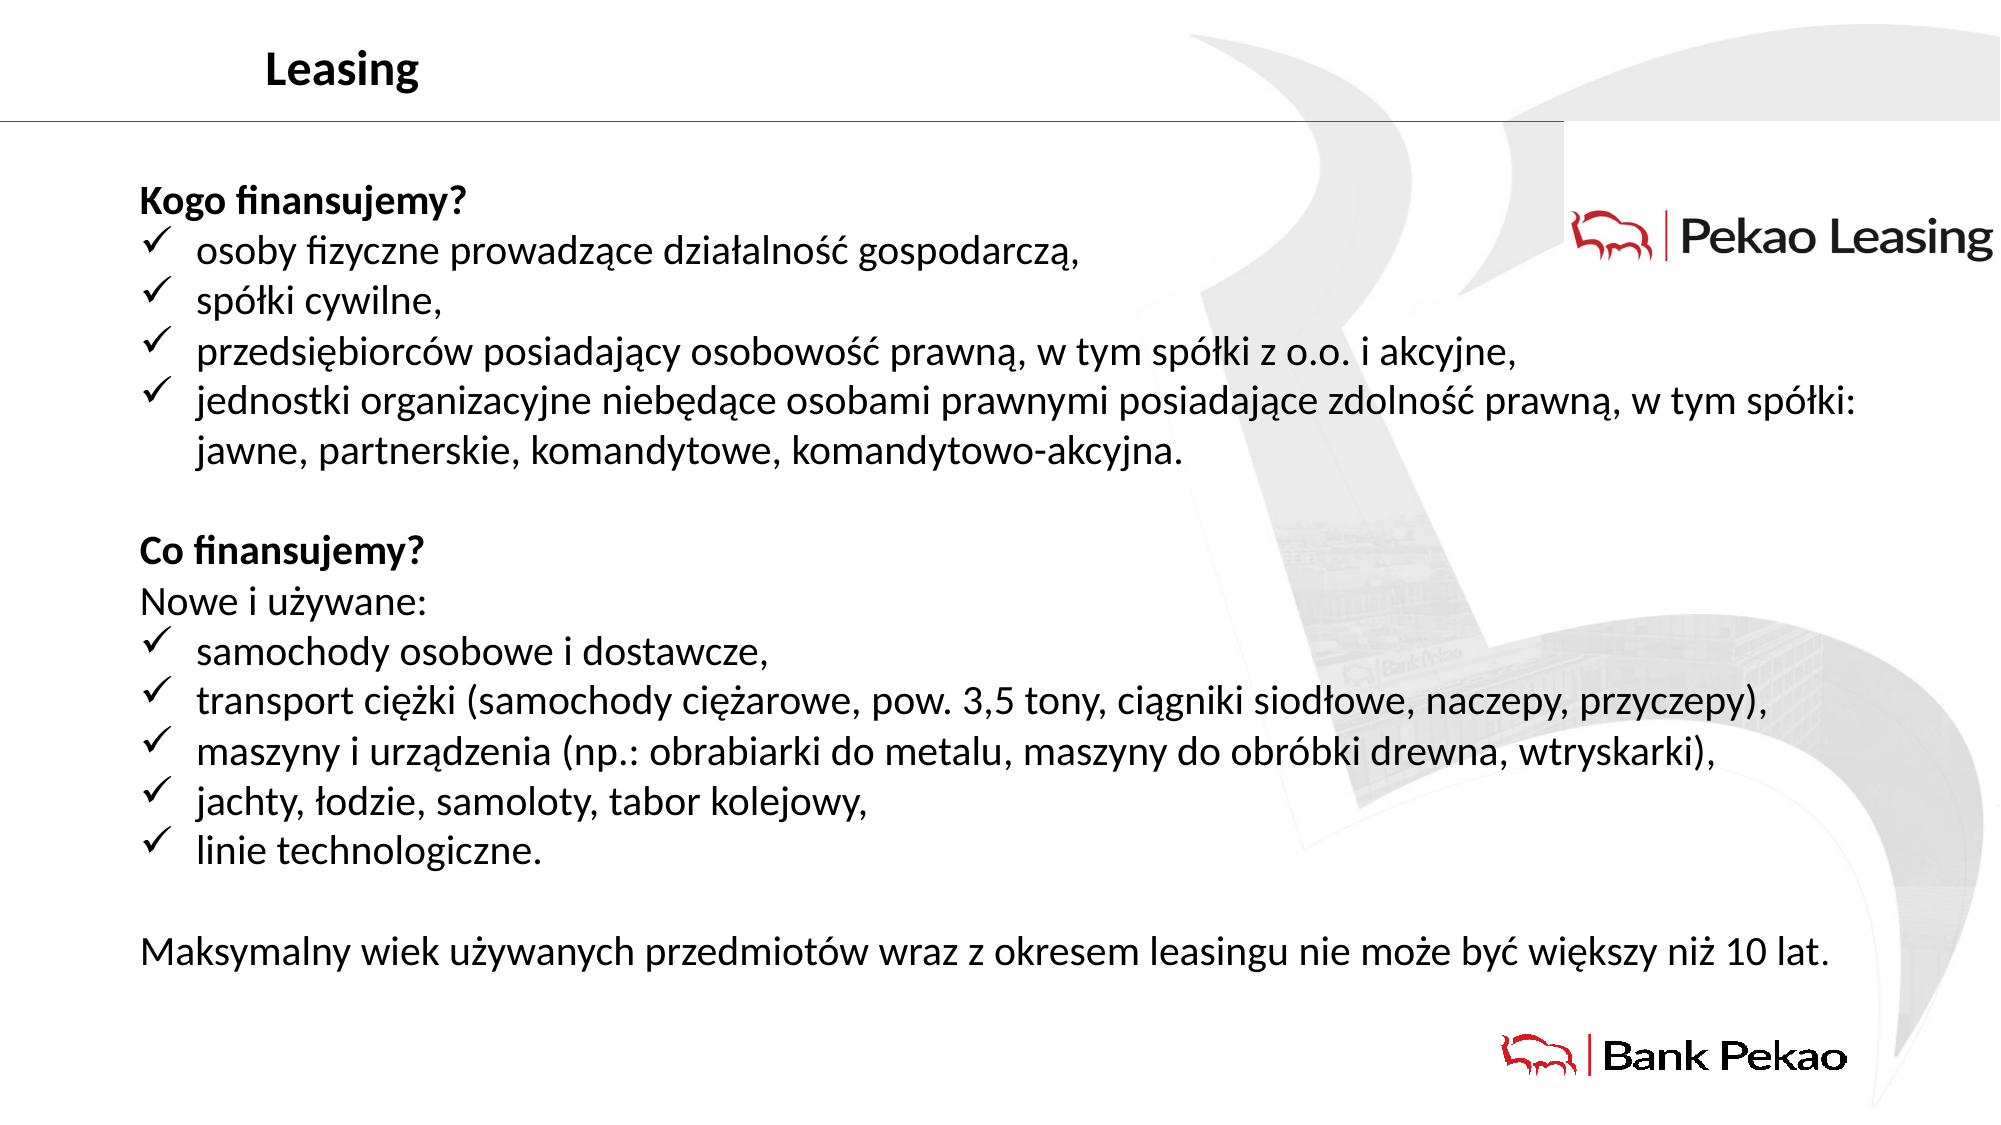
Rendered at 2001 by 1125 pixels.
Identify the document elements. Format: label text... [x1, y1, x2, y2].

text_box Kogo finansujemy? osoby fizyczne prowadzące działalność gospodarczą, spółki cywilne, przedsiębiorców posiadający osobowość prawną, w tym spółki z o.o. i akcyjne, jednostki organizacyjne niebędące osobami prawnymi posiadające zdolność prawną, w tym spółki: jawne, partnerskie, komandytowe, komandytowo-akcyjna. Co finansujemy? Nowe i używane: samochody osobowe i dostawcze, transport ciężki (samochody ciężarowe, pow. 3,5 tony, ciągniki siodłowe, naczepy, przyczepy), maszyny i urządzenia (np.: obrabiarki do metalu, maszyny do obróbki drewna, wtryskarki), jachty, łodzie, samoloty, tabor kolejowy, linie technologiczne. Maksymalny wiek używanych przedmiotów wraz z okresem leasingu nie może być większy niż 10 lat. [125, 165, 1875, 981]
text_box Leasing [250, 46, 1472, 93]
picture [0, 0, 2000, 1125]
